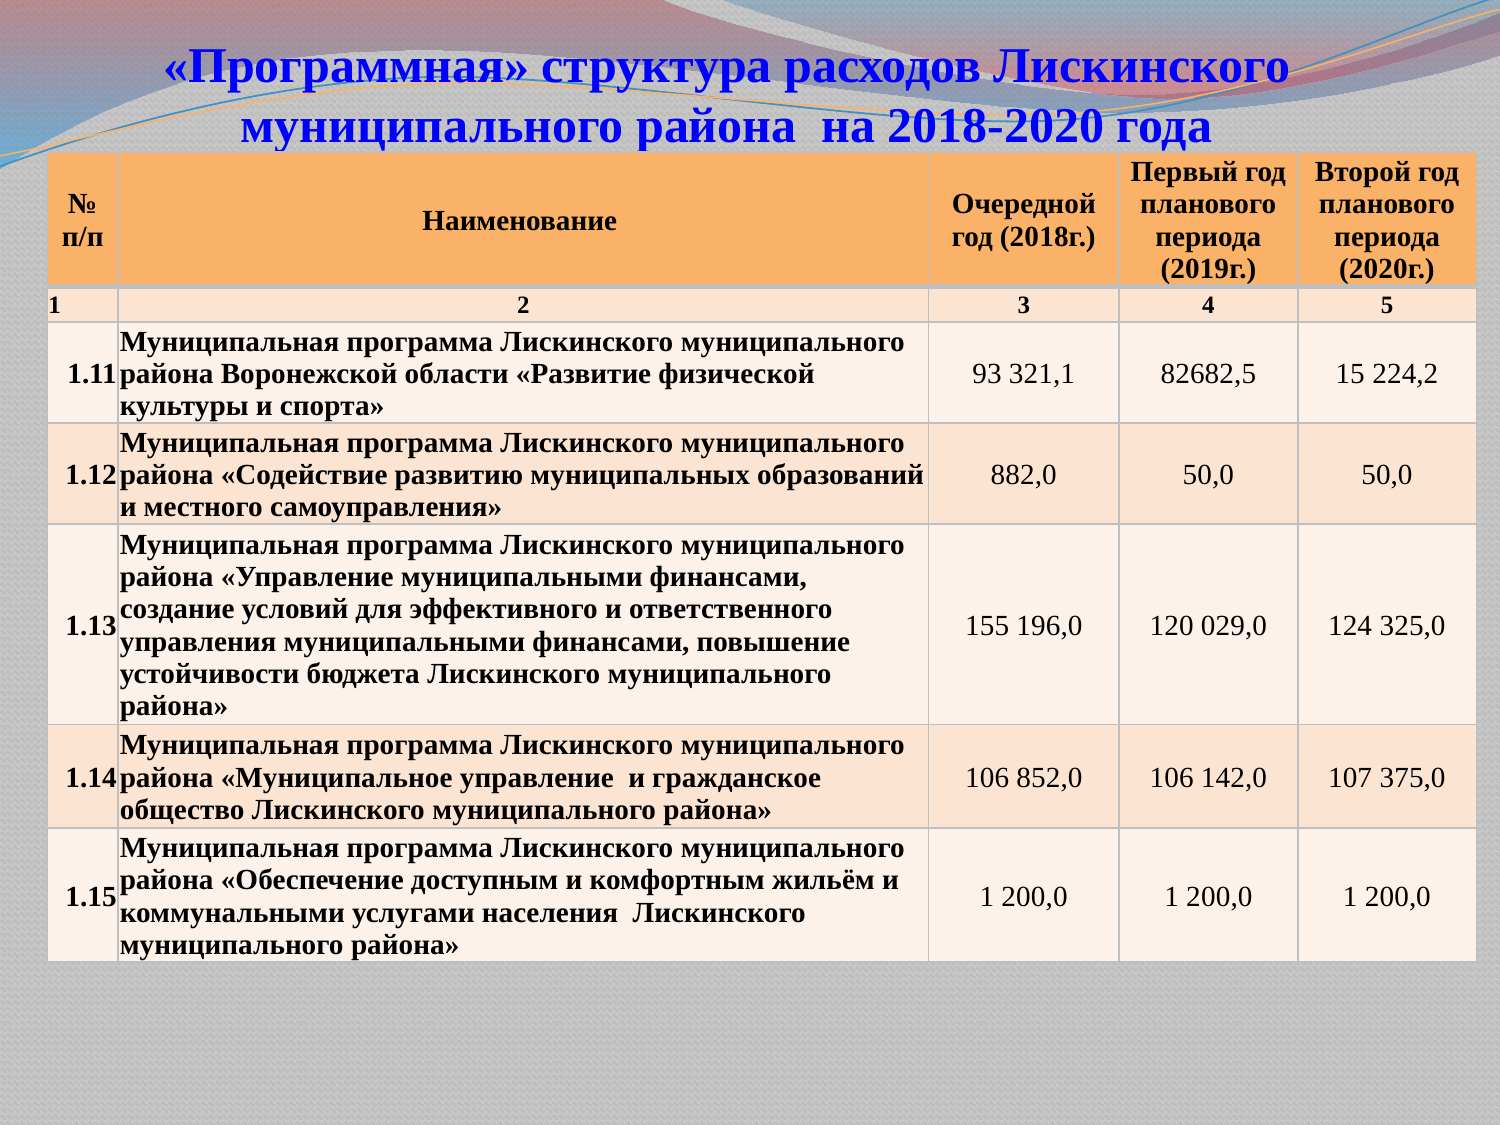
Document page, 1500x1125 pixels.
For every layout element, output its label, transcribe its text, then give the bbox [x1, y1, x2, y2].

table_cell 50,0 [1299, 424, 1476, 523]
table_cell 107 375,0 [1299, 725, 1476, 827]
table_header Очередной год (2018г.) [929, 153, 1118, 284]
table_cell 93 321,1 [929, 323, 1118, 422]
table_cell Муниципальная программа Лискинского муниципального района «Управление муниципальными финансами, создание условий для эффективного и ответственного управления муниципальными финансами, повышение устойчивости бюджета Лискинского муниципального района» [119, 525, 928, 724]
table_cell Муниципальная программа Лискинского муниципального района «Содействие развитию муниципальных образований и местного самоуправления» [119, 424, 928, 523]
table_cell 106 142,0 [1120, 725, 1297, 827]
table_cell Муниципальная программа Лискинского муниципального района Воронежской области «Развитие физической культуры и спорта» [119, 323, 928, 422]
table_cell 50,0 [1120, 424, 1297, 523]
table_cell Муниципальная программа Лискинского муниципального района «Муниципальное управление и гражданское общество Лискинского муниципального района» [119, 725, 928, 827]
table_cell 1 [48, 289, 117, 321]
table_cell 2 [119, 289, 928, 321]
table_cell 1.12 [48, 424, 117, 523]
table_cell 1.11 [48, 323, 117, 422]
title «Программная» структура расходов Лискинского муниципального района на 2018-2020 года [35, 35, 1418, 153]
table_cell 155 196,0 [929, 525, 1118, 724]
table_cell 1 200,0 [929, 829, 1118, 961]
table_header Наименование [119, 153, 928, 284]
table_cell 82682,5 [1120, 323, 1297, 422]
table_cell 106 852,0 [929, 725, 1118, 827]
table_cell 1.13 [48, 525, 117, 724]
table_cell 1 200,0 [1120, 829, 1297, 961]
table_cell 124 325,0 [1299, 525, 1476, 724]
table_header Второй год планового периода (2020г.) [1299, 153, 1476, 284]
table_cell 1 200,0 [1299, 829, 1476, 961]
table_cell 1.15 [48, 829, 117, 961]
table_cell 1.14 [48, 725, 117, 827]
table_cell Муниципальная программа Лискинского муниципального района «Обеспечение доступным и комфортным жильём и коммунальными услугами населения Лискинского муниципального района» [119, 829, 928, 961]
table_cell 5 [1299, 289, 1476, 321]
table_cell 120 029,0 [1120, 525, 1297, 724]
table_cell 3 [929, 289, 1118, 321]
table_cell 882,0 [929, 424, 1118, 523]
table_cell 4 [1120, 289, 1297, 321]
table_cell 15 224,2 [1299, 323, 1476, 422]
table_header № п/п [48, 153, 117, 284]
table_header Первый год планового периода (2019г.) [1120, 153, 1297, 284]
